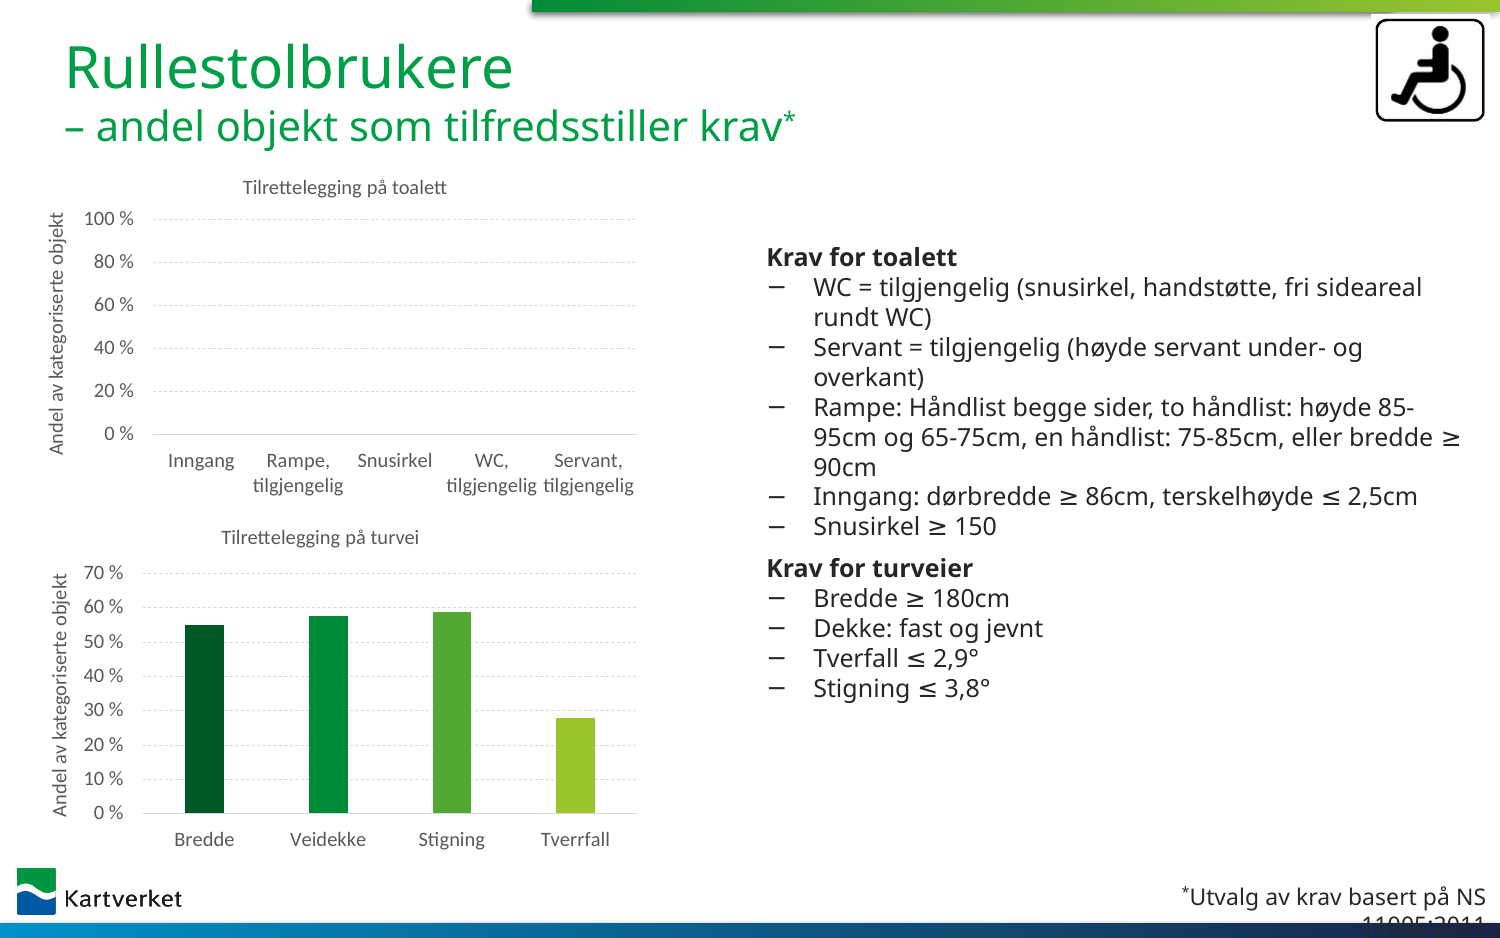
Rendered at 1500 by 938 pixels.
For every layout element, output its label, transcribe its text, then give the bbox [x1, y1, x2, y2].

picture [1371, 13, 1491, 127]
text_box *Utvalg av krav basert på NS 11005:2011 [1068, 873, 1500, 938]
picture [41, 166, 650, 505]
picture [41, 520, 650, 859]
text_box Krav for toalett WC = tilgjengelig (snusirkel, handstøtte, fri sideareal rundt WC) Servant = tilgjengelig (høyde servant under- og overkant) Rampe: Håndlist begge sider, to håndlist: høyde 85-95cm og 65-75cm, en håndlist: 75-85cm, eller bredde ≥ 90cm Inngang: dørbredde ≥ 86cm, terskelhøyde ≤ 2,5cm Snusirkel ≥ 150 [751, 234, 1483, 545]
text_box Rullestolbrukere – andel objekt som tilfredsstiller krav* [49, 14, 1431, 158]
text_box Krav for turveier Bredde ≥ 180cm Dekke: fast og jevnt Tverfall ≤ 2,9° Stigning ≤ 3,8° [751, 545, 1483, 710]
